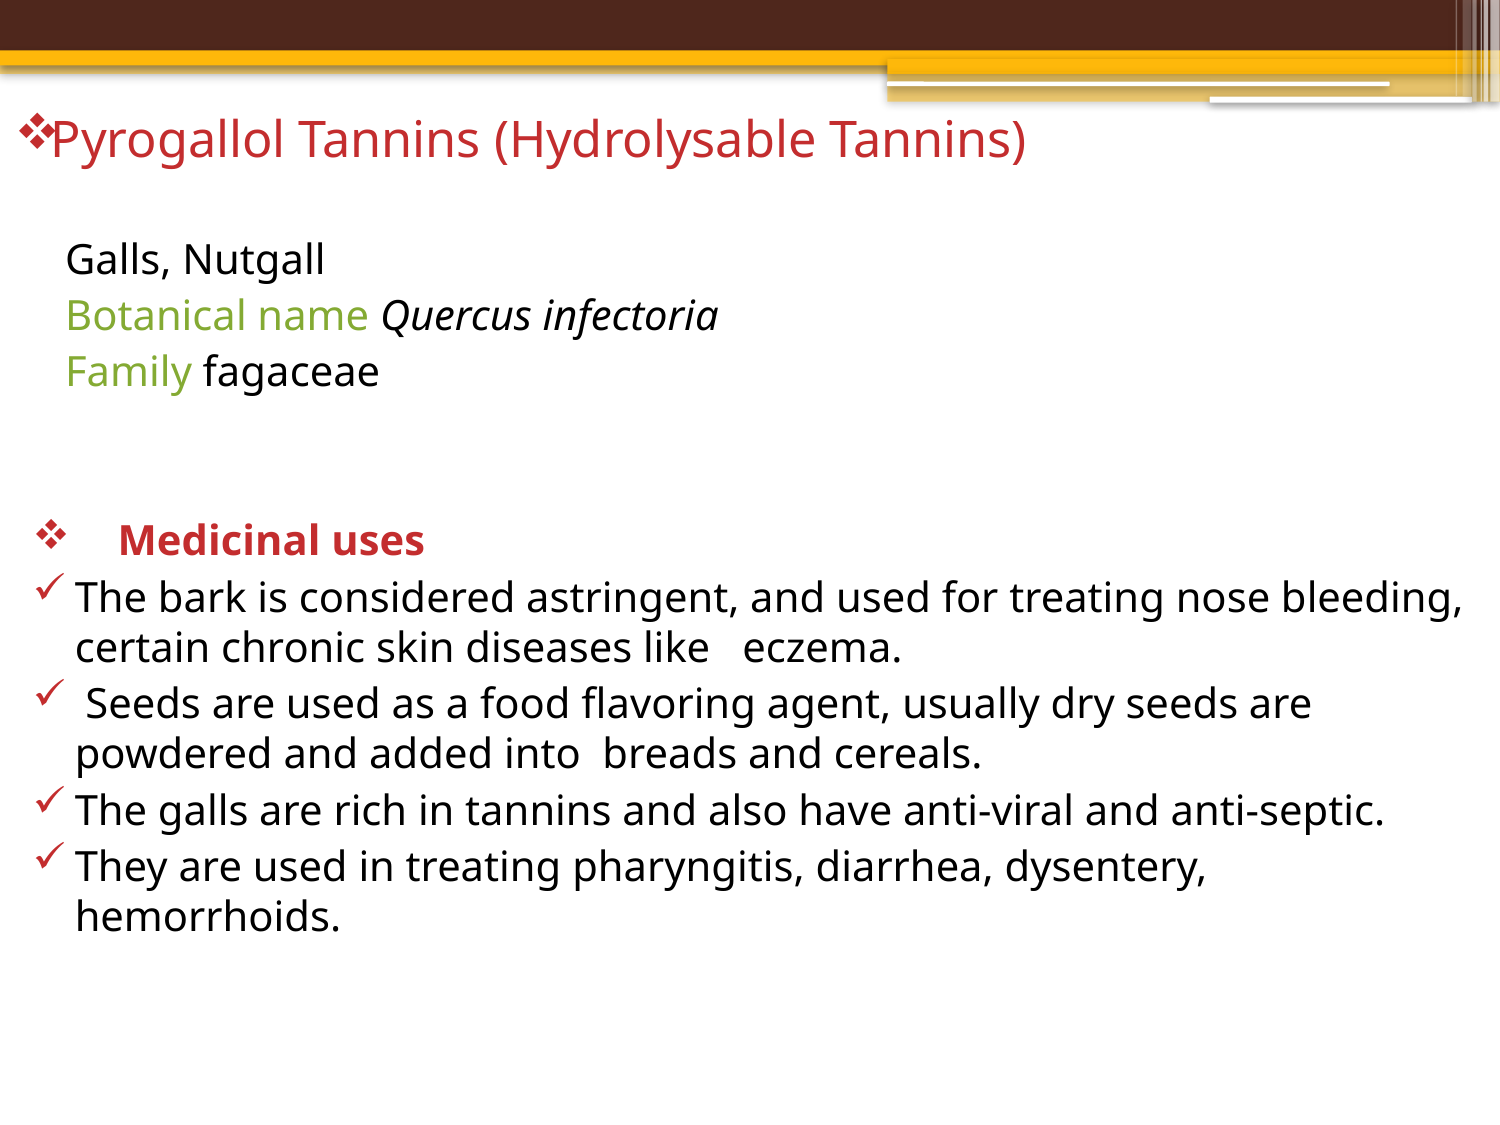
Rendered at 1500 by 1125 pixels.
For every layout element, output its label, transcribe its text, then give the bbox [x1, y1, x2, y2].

list Galls, Nutgall Botanical name Quercus infectoria Family fagaceae Medicinal uses The bark is considered astringent, and used for treating nose bleeding, certain chronic skin diseases like eczema. Seeds are used as a food flavoring agent, usually dry seeds are powdered and added into breads and cereals. The galls are rich in tannins and also have anti-viral and anti-septic. They are used in treating pharyngitis, diarrhea, dysentery, hemorrhoids. [0, 224, 1500, 1125]
title Pyrogallol Tannins (Hydrolysable Tannins) [0, 99, 1500, 224]
